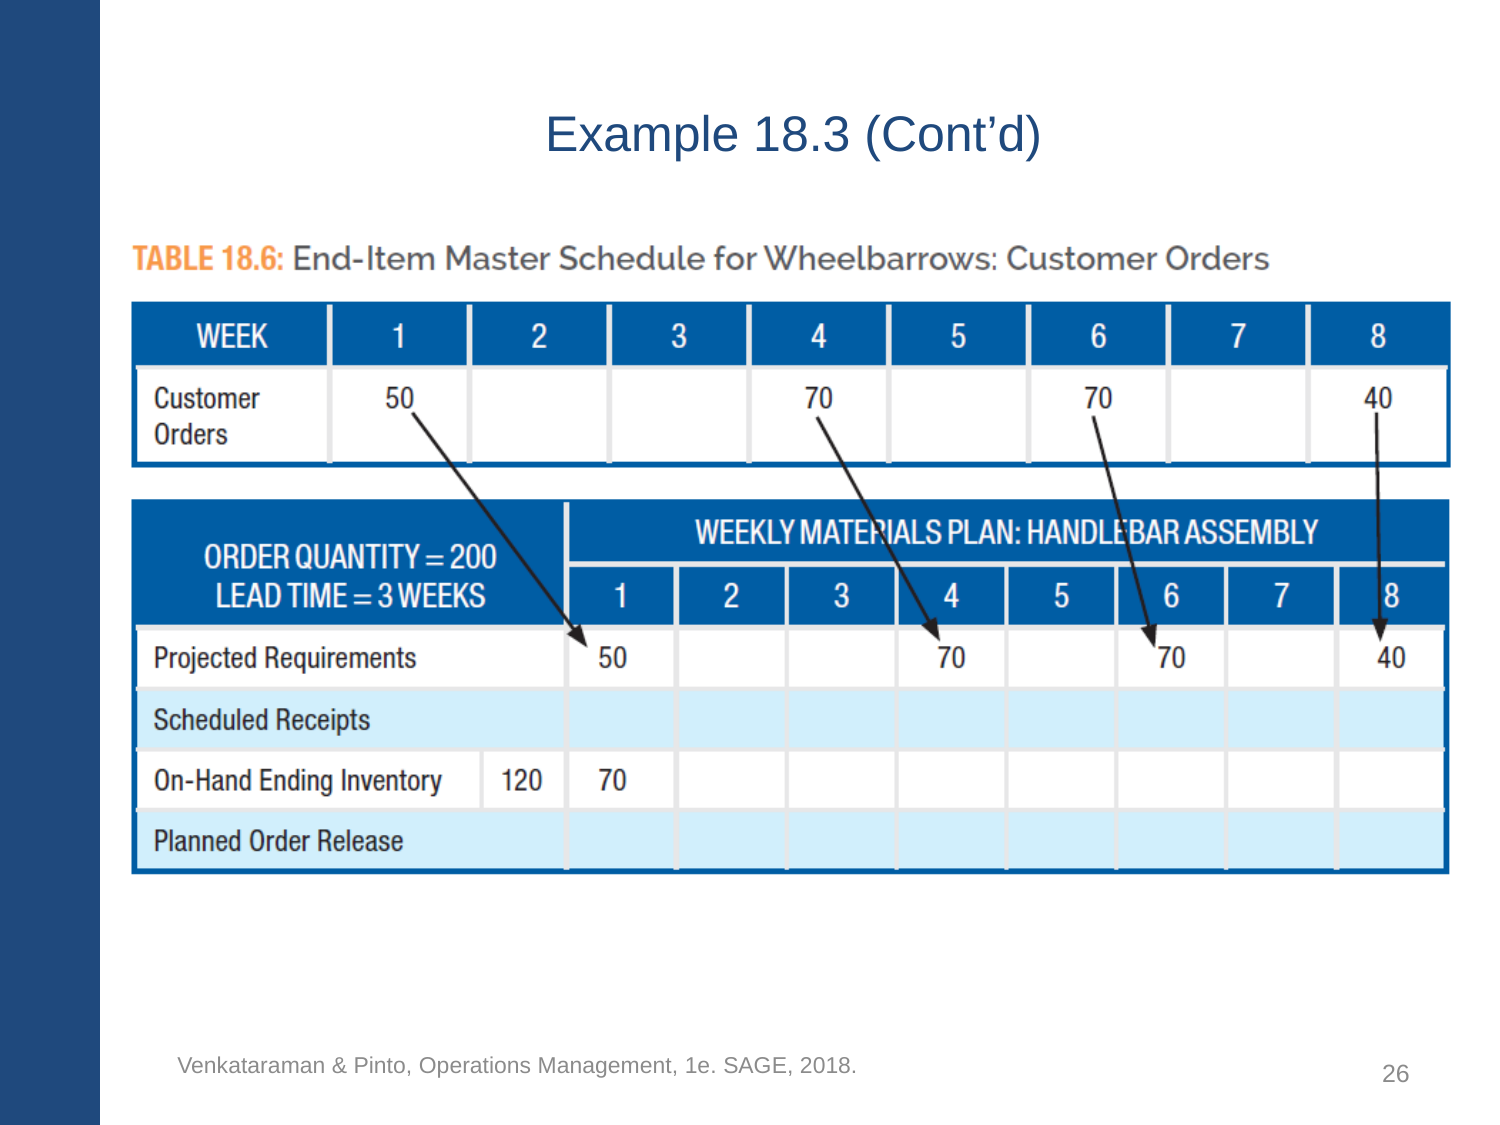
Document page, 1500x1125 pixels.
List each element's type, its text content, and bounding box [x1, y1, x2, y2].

footer Venkataraman & Pinto, Operations Management, 1e. SAGE, 2018. [162, 1042, 1313, 1103]
title Example 18.3 (Cont’d) [162, 37, 1425, 225]
slide_number 26 [1350, 1042, 1425, 1103]
picture [125, 237, 1488, 896]
